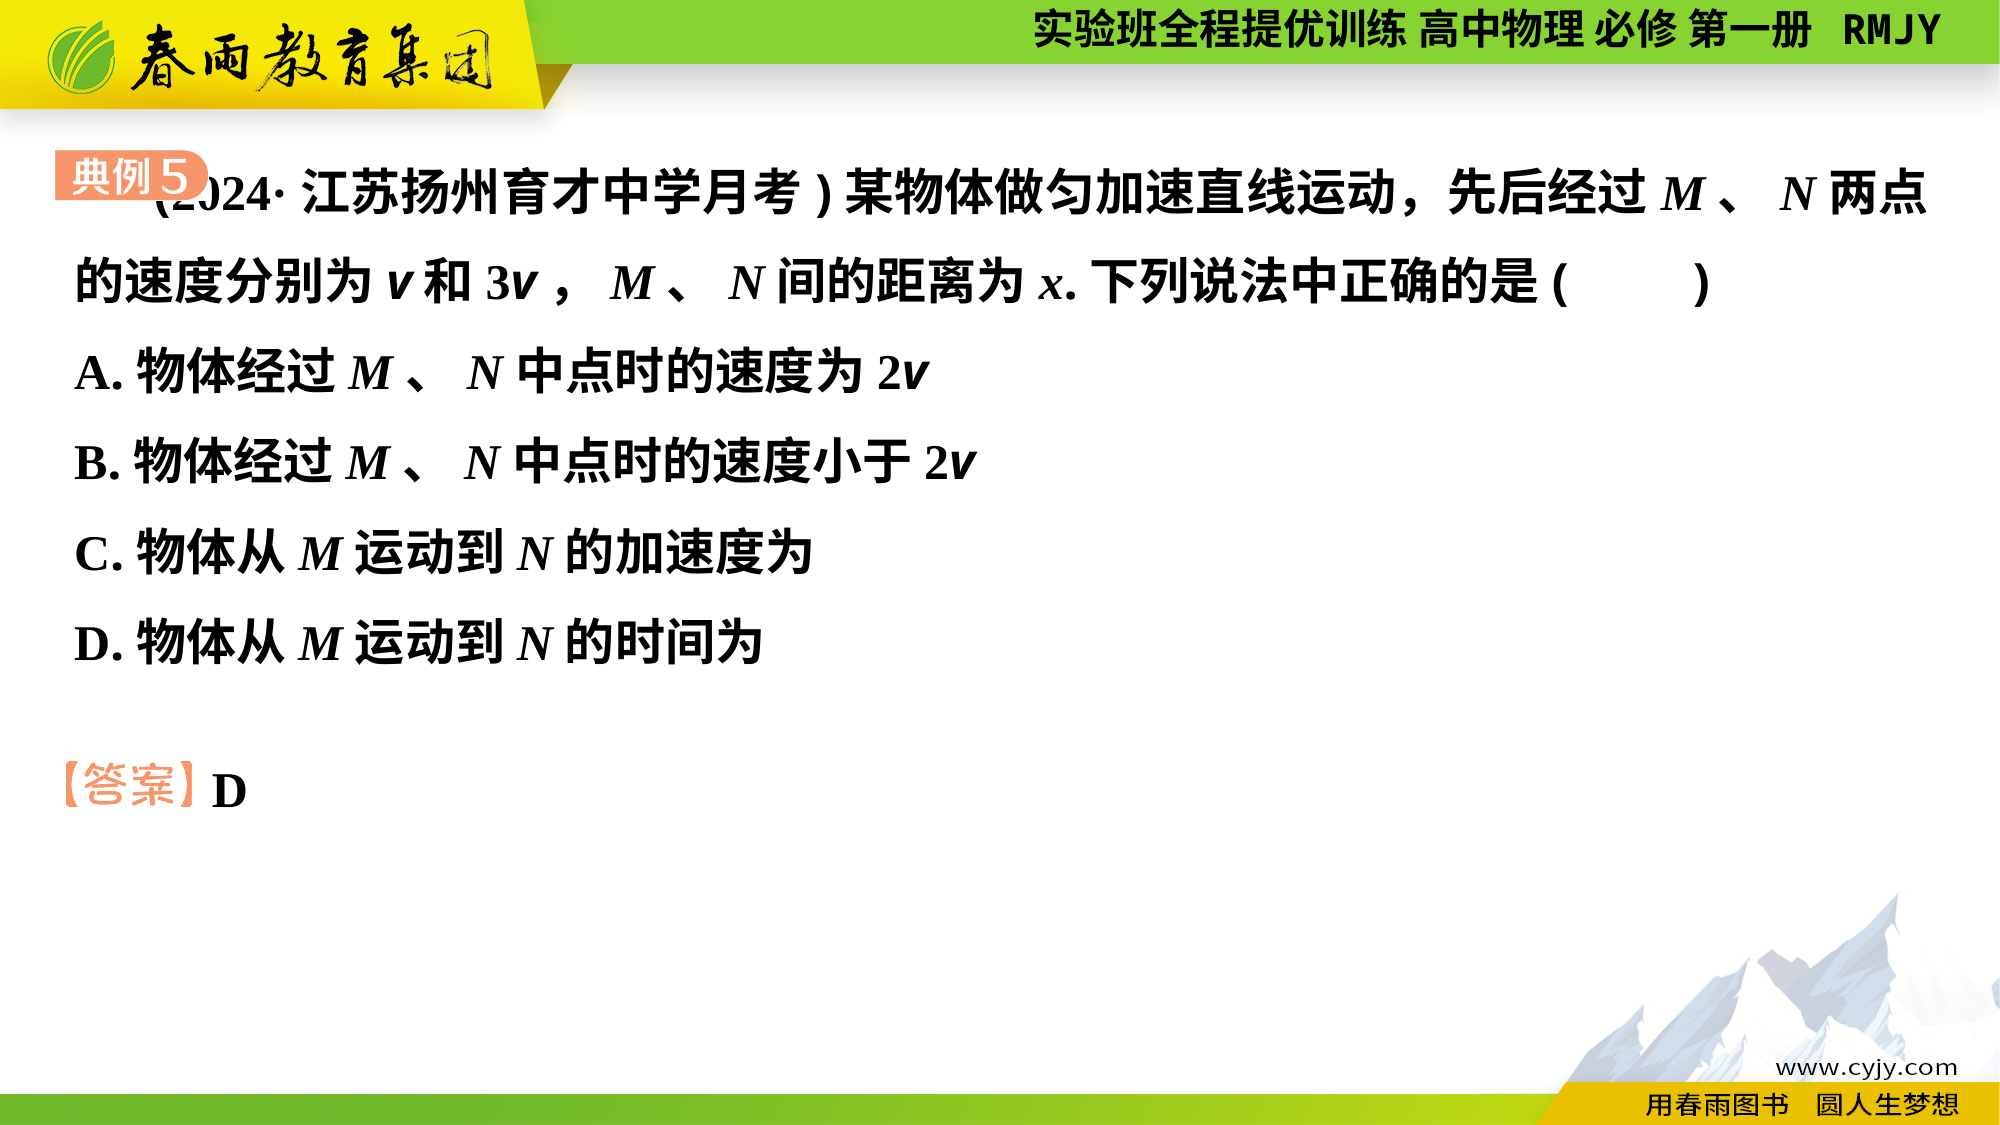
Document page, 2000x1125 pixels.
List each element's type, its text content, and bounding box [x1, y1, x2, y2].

picture [0, 0, 2000, 1125]
text_box D [197, 749, 263, 825]
